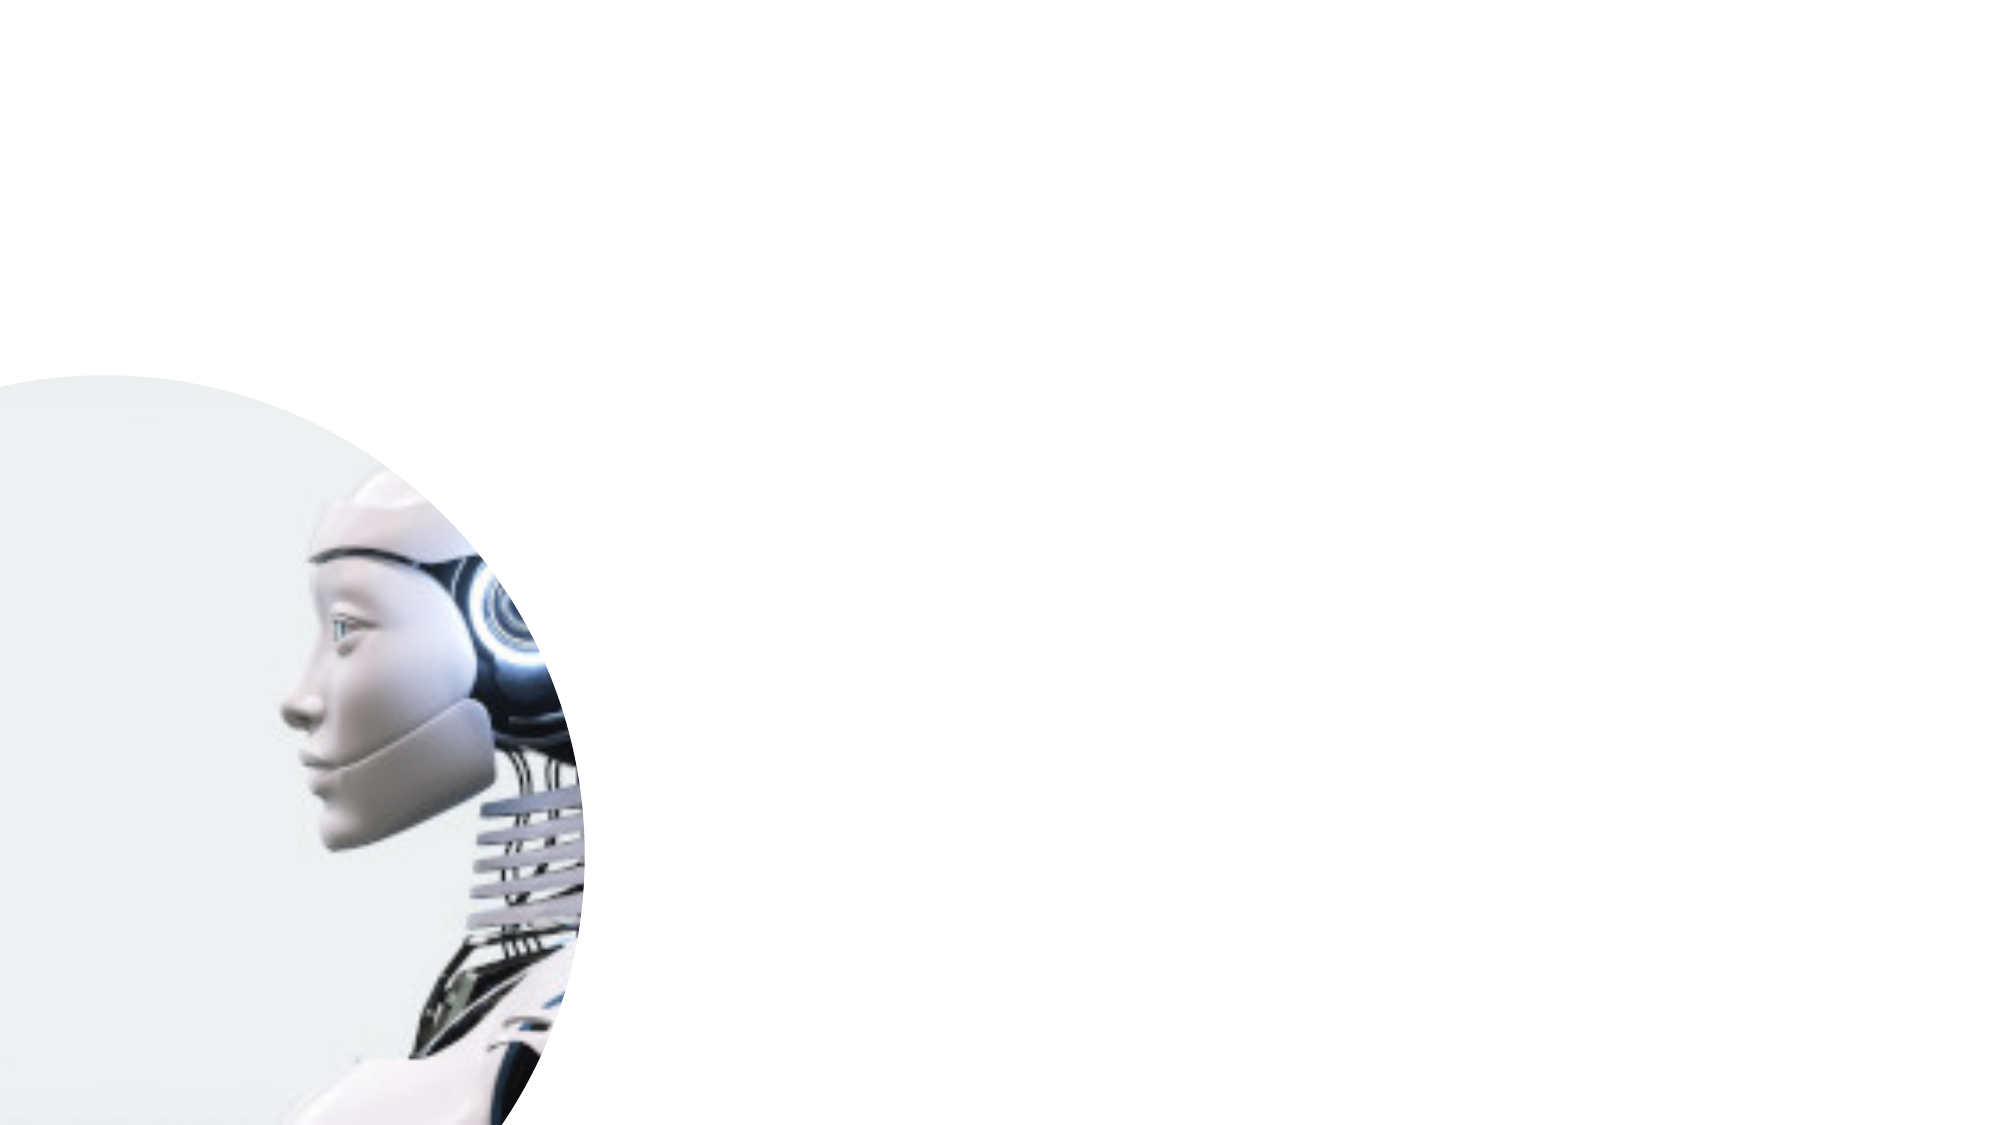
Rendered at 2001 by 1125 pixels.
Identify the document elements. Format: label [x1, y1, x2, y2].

picture [0, 375, 585, 1125]
